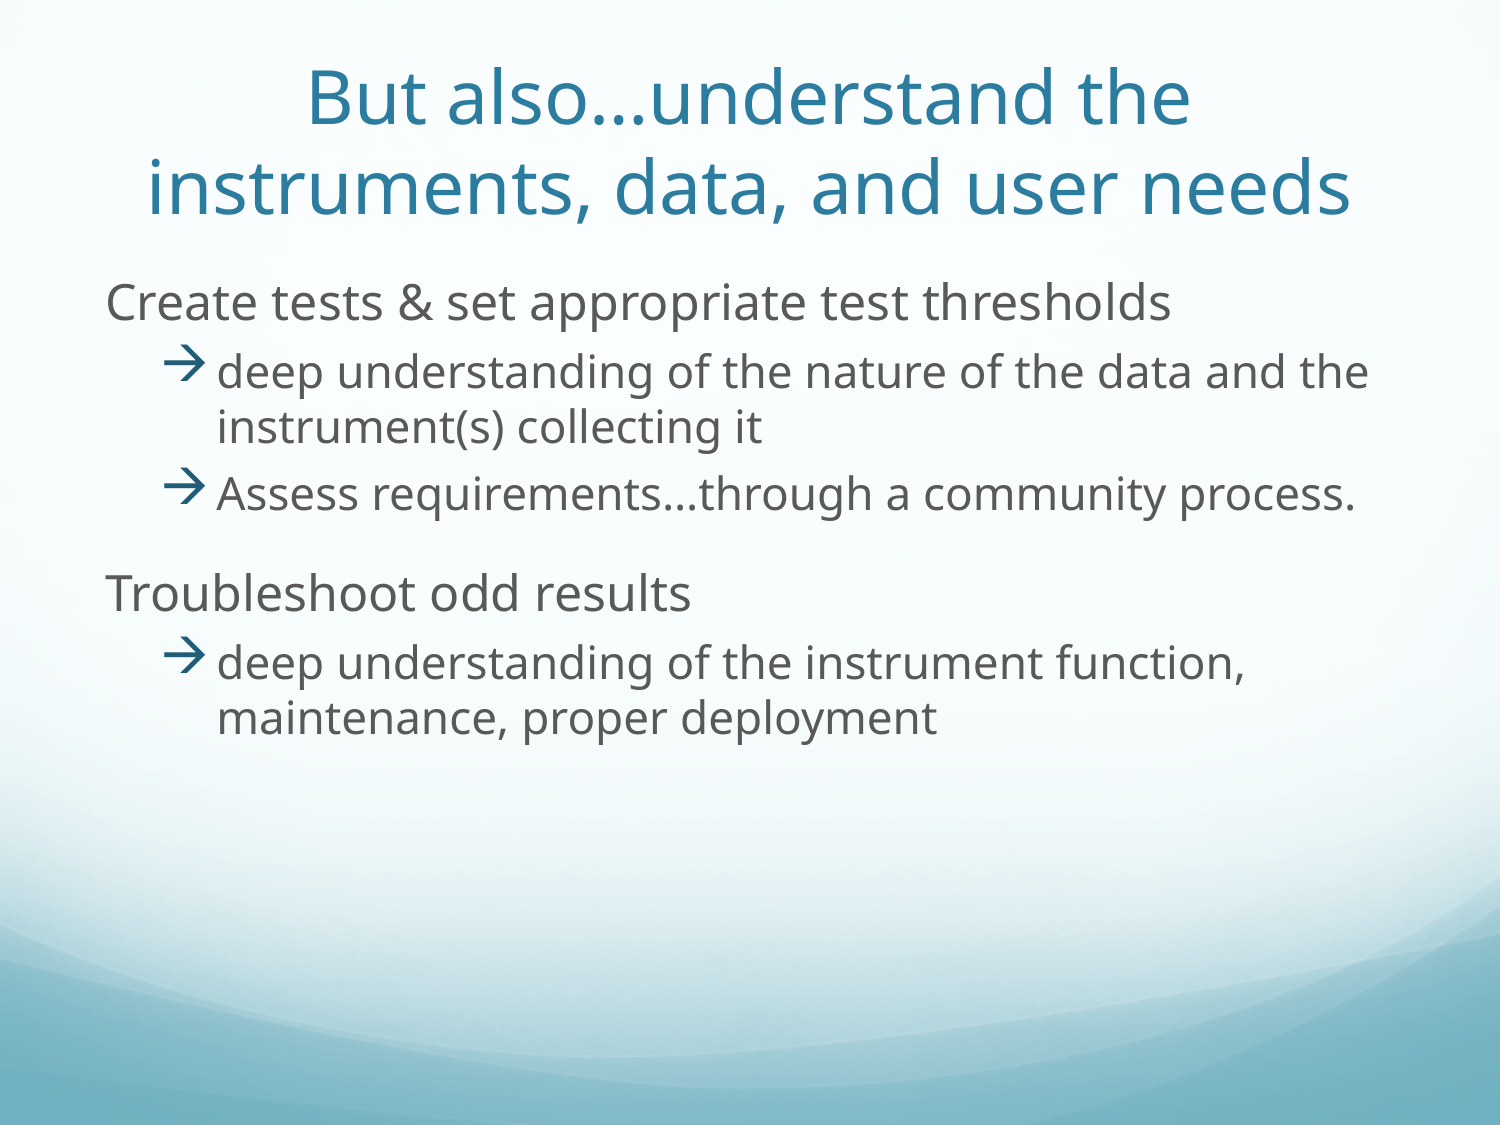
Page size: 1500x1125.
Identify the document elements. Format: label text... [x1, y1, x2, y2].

list Create tests & set appropriate test thresholds deep understanding of the nature of the data and the instrument(s) collecting it Assess requirements…through a community process. Troubleshoot odd results deep understanding of the instrument function, maintenance, proper deployment [90, 262, 1410, 975]
title But also…understand the instruments, data, and user needs [90, 17, 1410, 237]
